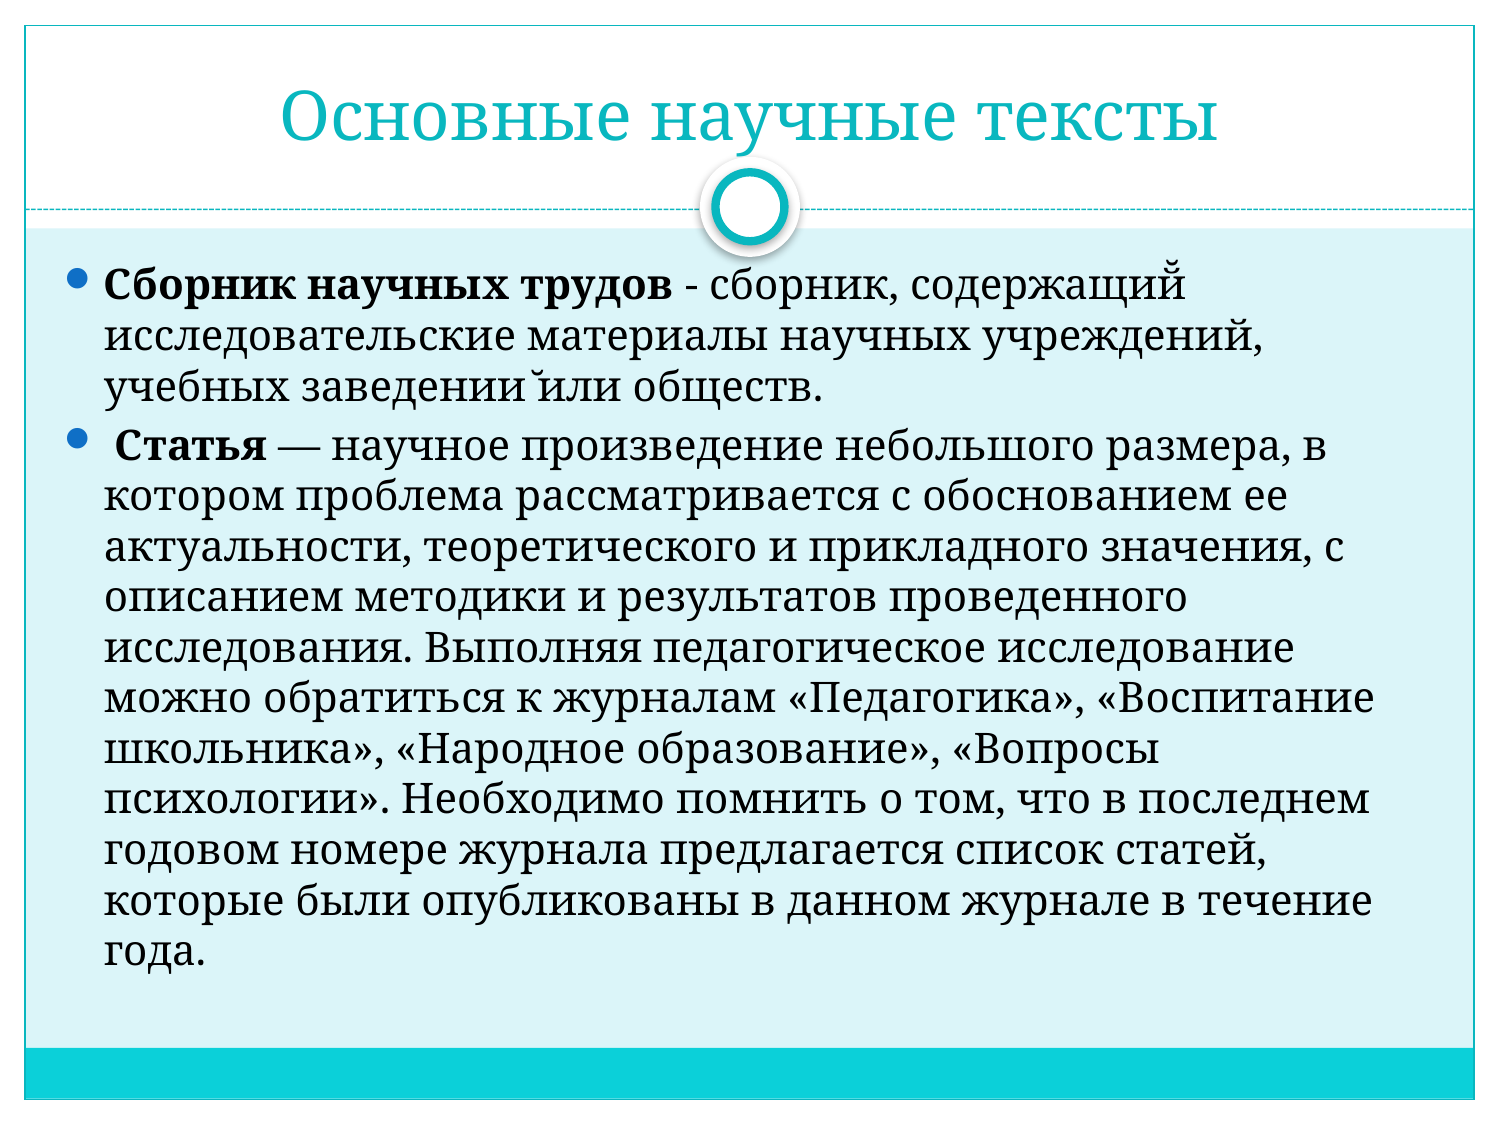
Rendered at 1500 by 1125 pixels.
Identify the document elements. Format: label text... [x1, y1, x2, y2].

list Сборник научных трудов - сборник, содержащий̆ исследовательские материалы научных учреждений, учебных заведении ̆или обществ. Статья — научное произведение небольшого размера, в котором проблема рассматривается с обоснованием ее актуальности, теоретического и прикладного значения, с описанием методики и результатов проведенного исследования. Выполняя педагогическое исследование можно обратиться к журналам «Педагогика», «Воспитание школьника», «Народное образование», «Вопросы психологии». Необходимо помнить о том, что в последнем годовом номере журнала предлагается список статей, которые были опубликованы в данном журнале в течение года. [49, 250, 1445, 1001]
title Основные научные тексты [49, 37, 1450, 162]
